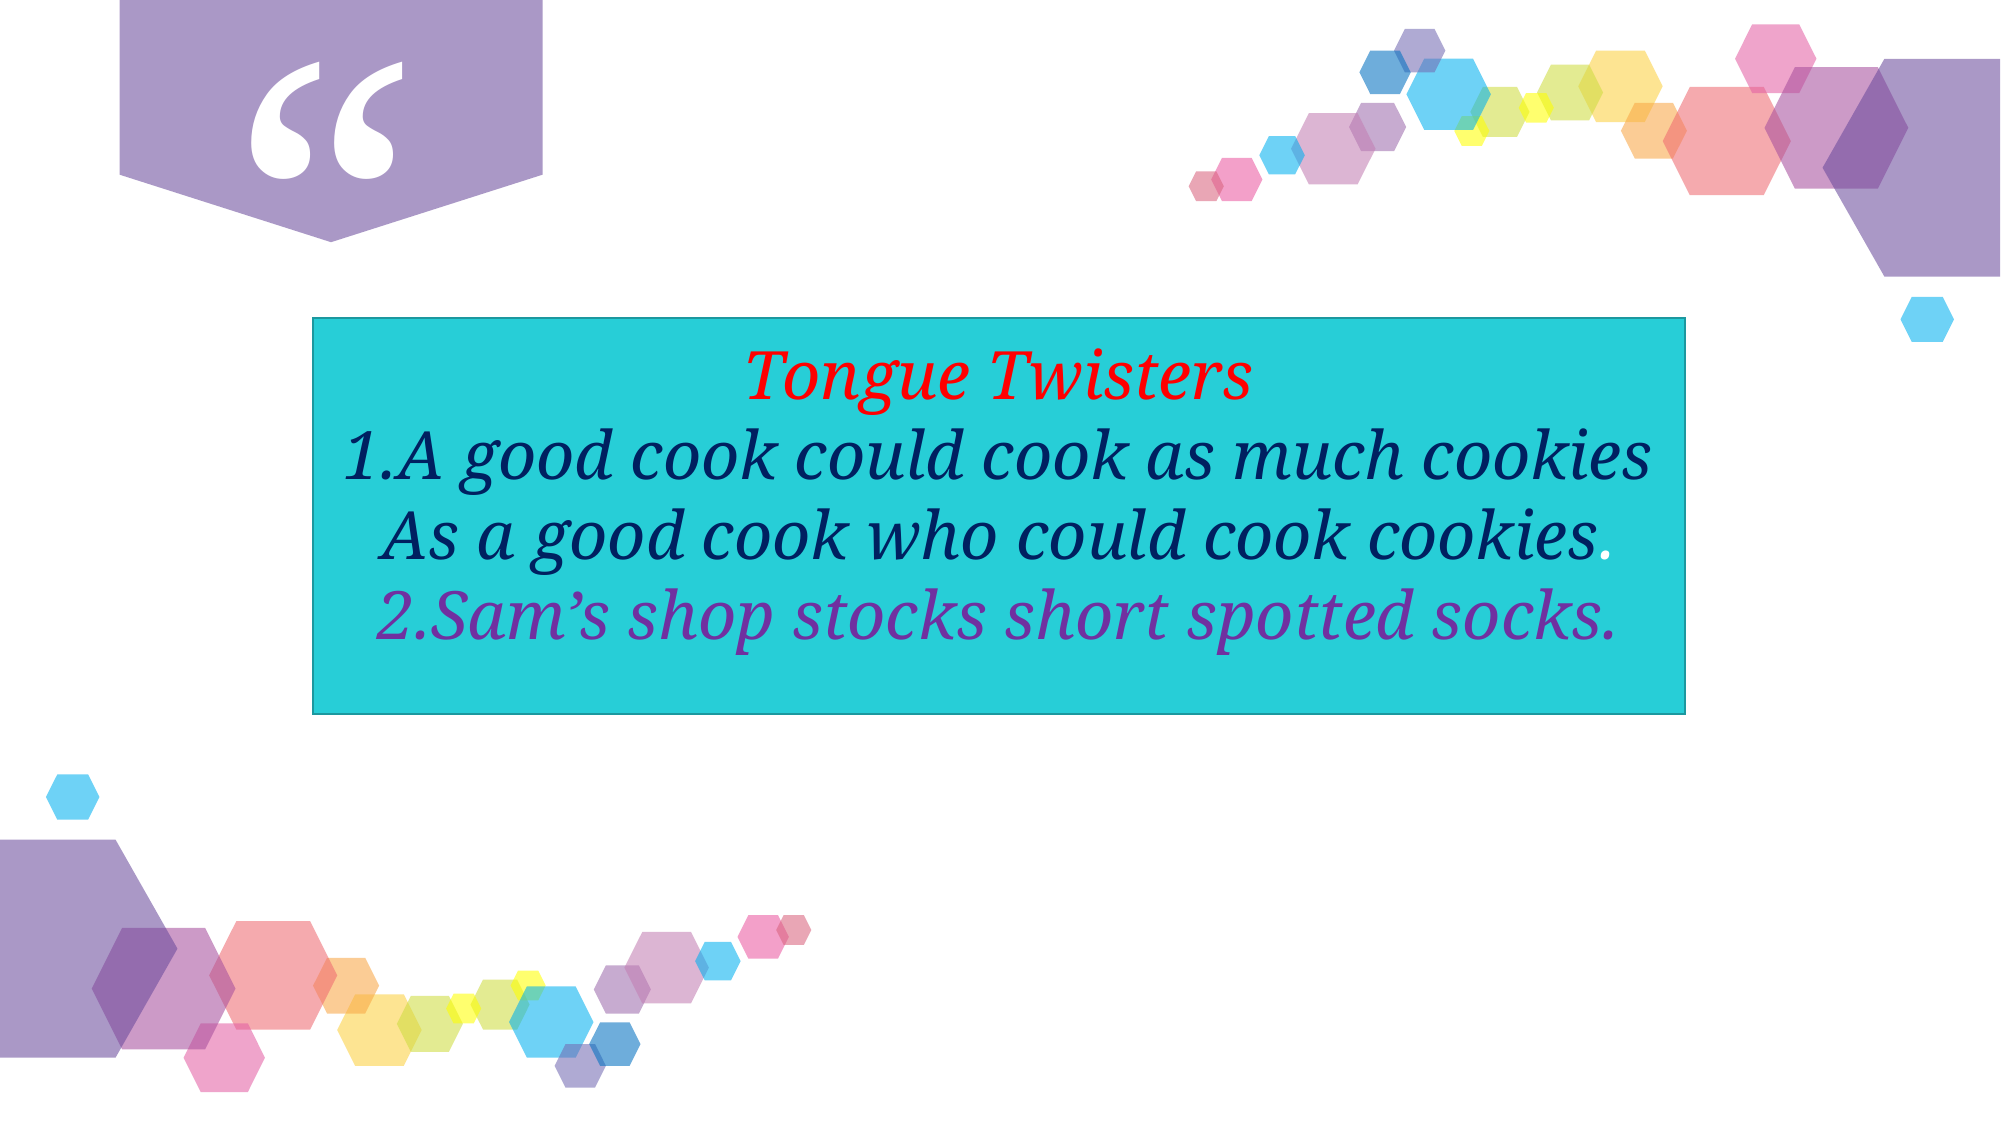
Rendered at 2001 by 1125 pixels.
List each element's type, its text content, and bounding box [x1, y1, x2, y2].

list Tongue Twisters 1.A good cook could cook as much cookies As a good cook who could cook cookies. 2.Sam’s shop stocks short spotted socks. [312, 317, 1686, 715]
